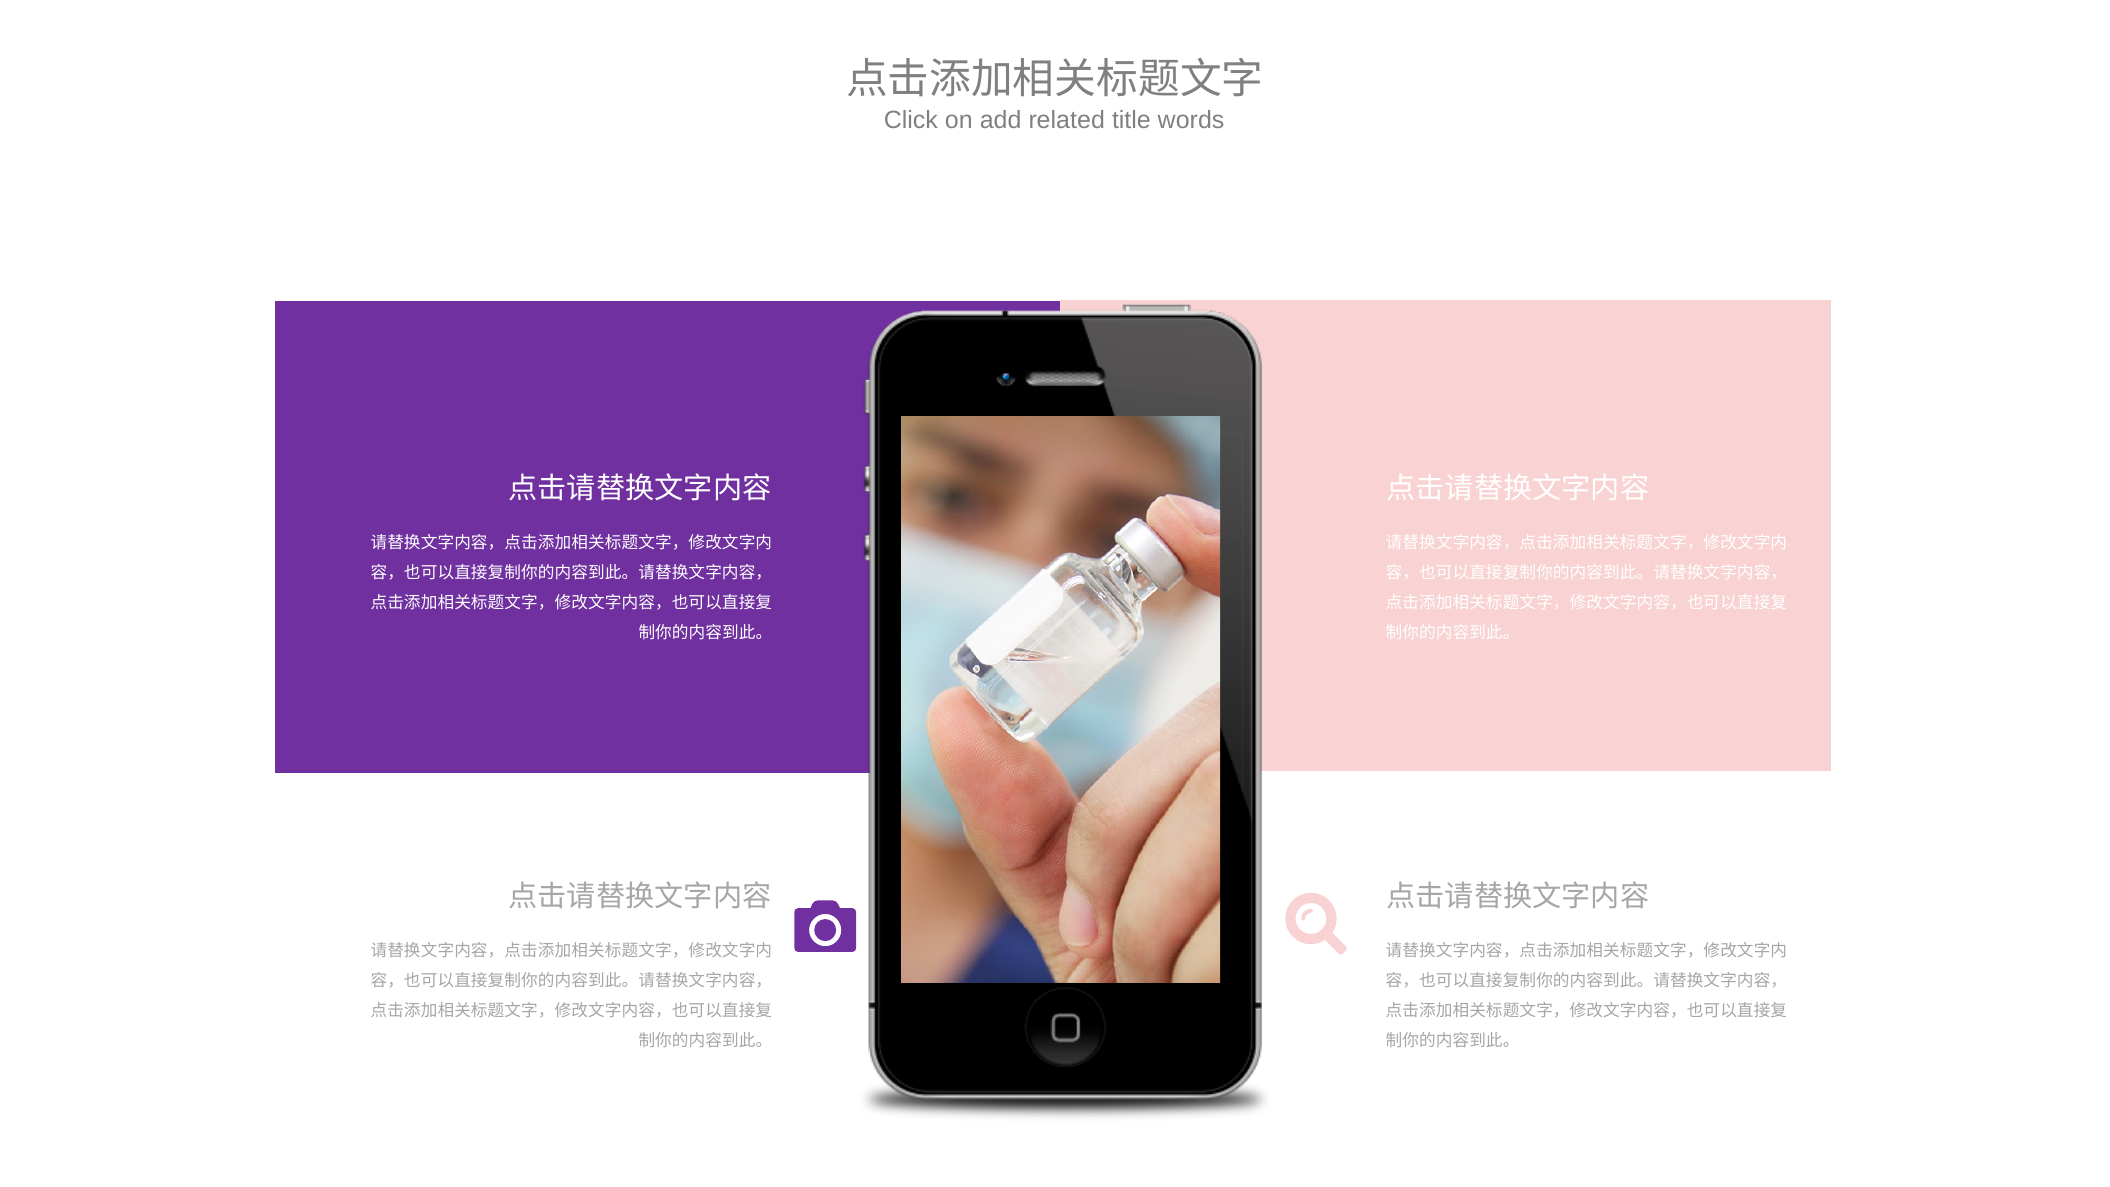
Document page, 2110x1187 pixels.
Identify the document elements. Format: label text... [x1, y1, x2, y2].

text_box 请替换文字内容，点击添加相关标题文字，修改文字内容，也可以直接复制你的内容到此。请替换文字内容，点击添加相关标题文字，修改文字内容，也可以直接复制你的内容到此。 [1369, 921, 1814, 1058]
text_box Click on add related title words [864, 95, 1246, 158]
text_box 请替换文字内容，点击添加相关标题文字，修改文字内容，也可以直接复制你的内容到此。请替换文字内容，点击添加相关标题文字，修改文字内容，也可以直接复制你的内容到此。 [344, 921, 789, 1058]
text_box [1285, 892, 1347, 955]
text_box 点击请替换文字内容 [491, 869, 788, 921]
text_box 点击请替换文字内容 [1370, 461, 1667, 513]
text_box [849, 238, 1282, 1154]
text_box [794, 900, 857, 952]
text_box [1282, 300, 1832, 772]
text_box 请替换文字内容，点击添加相关标题文字，修改文字内容，也可以直接复制你的内容到此。请替换文字内容，点击添加相关标题文字，修改文字内容，也可以直接复制你的内容到此。 [344, 514, 789, 651]
text_box [900, 415, 1221, 984]
text_box 点击请替换文字内容 [1370, 869, 1667, 921]
text_box [274, 300, 849, 773]
text_box 点击请替换文字内容 [491, 461, 788, 513]
text_box 点击添加相关标题文字 [803, 44, 1307, 107]
text_box 请替换文字内容，点击添加相关标题文字，修改文字内容，也可以直接复制你的内容到此。请替换文字内容，点击添加相关标题文字，修改文字内容，也可以直接复制你的内容到此。 [1369, 514, 1814, 651]
